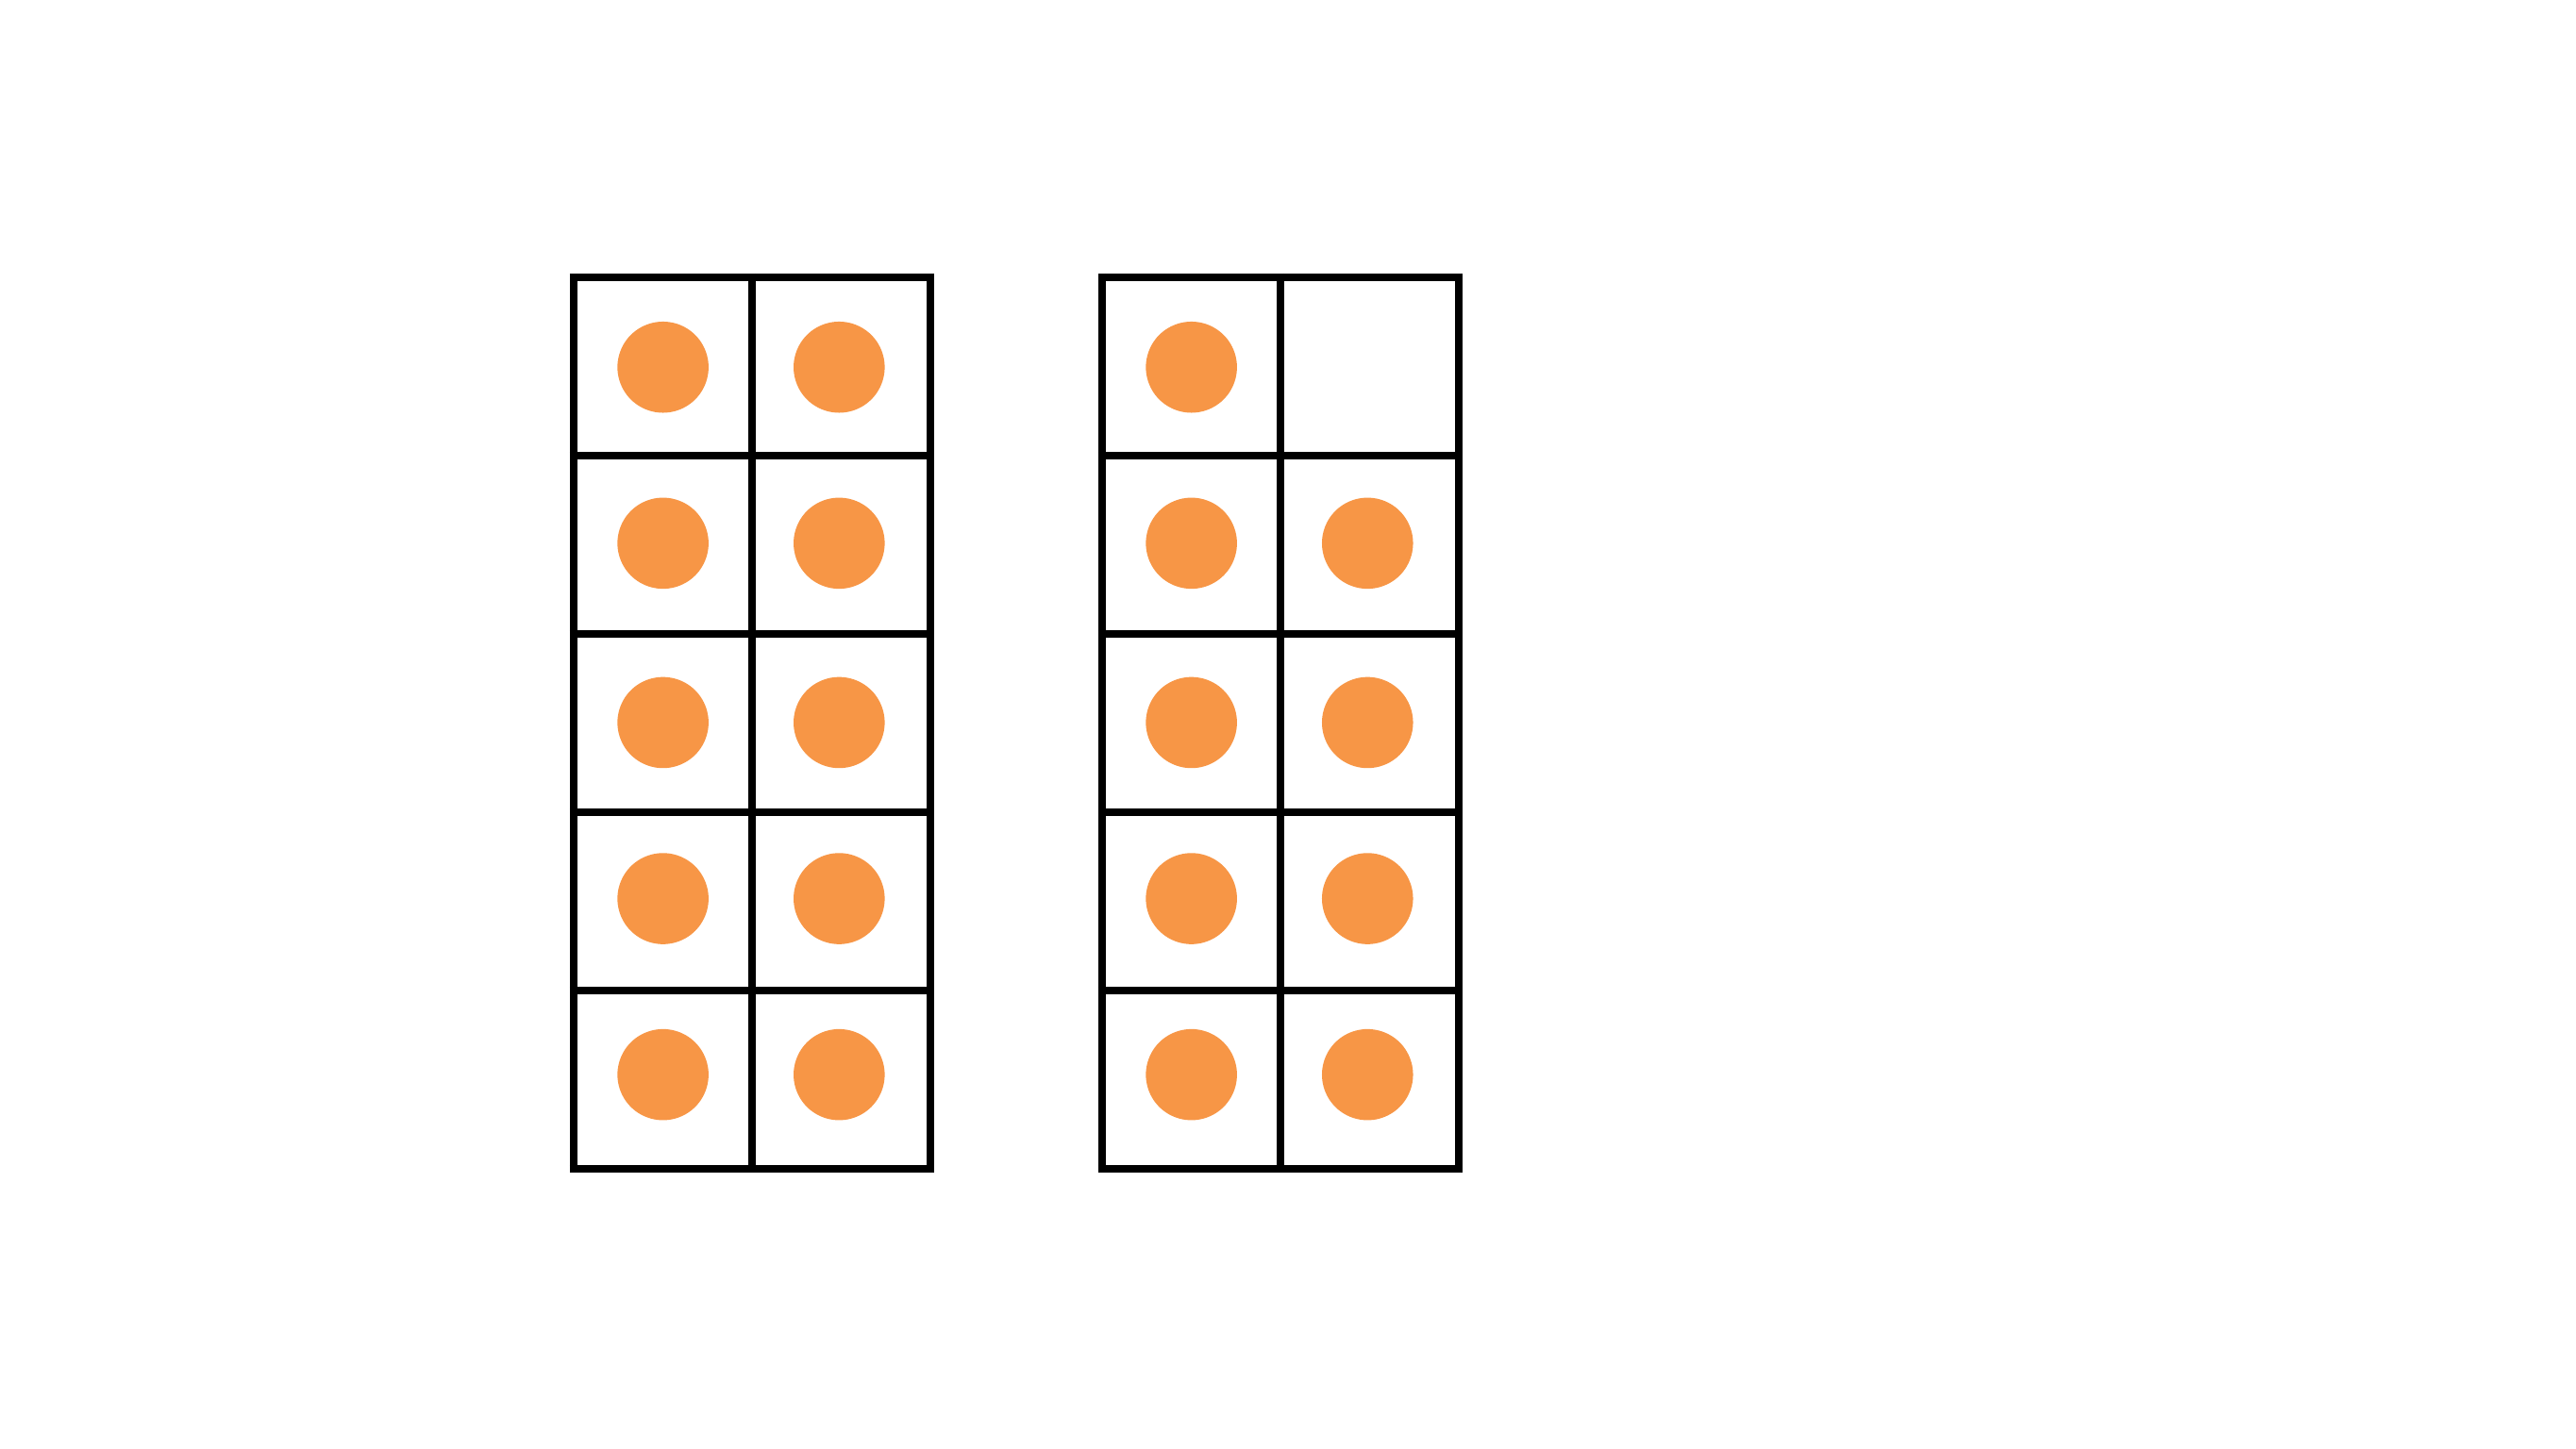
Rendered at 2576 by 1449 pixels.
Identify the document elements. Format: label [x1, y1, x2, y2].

text_box [795, 1029, 884, 1120]
text_box [1323, 498, 1413, 589]
text_box [1146, 498, 1236, 589]
text_box [618, 1029, 708, 1120]
text_box [795, 322, 884, 412]
table_cell [756, 459, 927, 630]
table_cell [1106, 638, 1277, 808]
text_box [1323, 677, 1413, 768]
table_cell [756, 994, 927, 1165]
table_header [1284, 281, 1455, 452]
table_cell [577, 994, 748, 1165]
text_box [1146, 322, 1236, 412]
text_box [1146, 1029, 1236, 1120]
text_box [795, 677, 884, 768]
table_cell [577, 816, 748, 987]
table_cell [1284, 994, 1455, 1165]
text_box [1146, 854, 1236, 943]
text_box [795, 498, 884, 589]
text_box [1323, 854, 1413, 943]
table_cell [1284, 816, 1455, 987]
table_cell [1106, 816, 1277, 987]
text_box [618, 322, 708, 412]
table_cell [1284, 638, 1455, 808]
text_box [618, 854, 708, 943]
text_box [618, 498, 708, 589]
table_header [577, 281, 748, 452]
table_cell [1106, 459, 1277, 630]
table_cell [1284, 459, 1455, 630]
text_box [795, 854, 884, 943]
text_box [1323, 1029, 1413, 1120]
table_cell [756, 816, 927, 987]
table_cell [1106, 994, 1277, 1165]
text_box [1146, 677, 1236, 768]
text_box [618, 677, 708, 768]
table_cell [577, 459, 748, 630]
table_cell [756, 638, 927, 808]
table_header [756, 281, 927, 452]
table_header [1106, 281, 1277, 452]
table_cell [577, 638, 748, 808]
